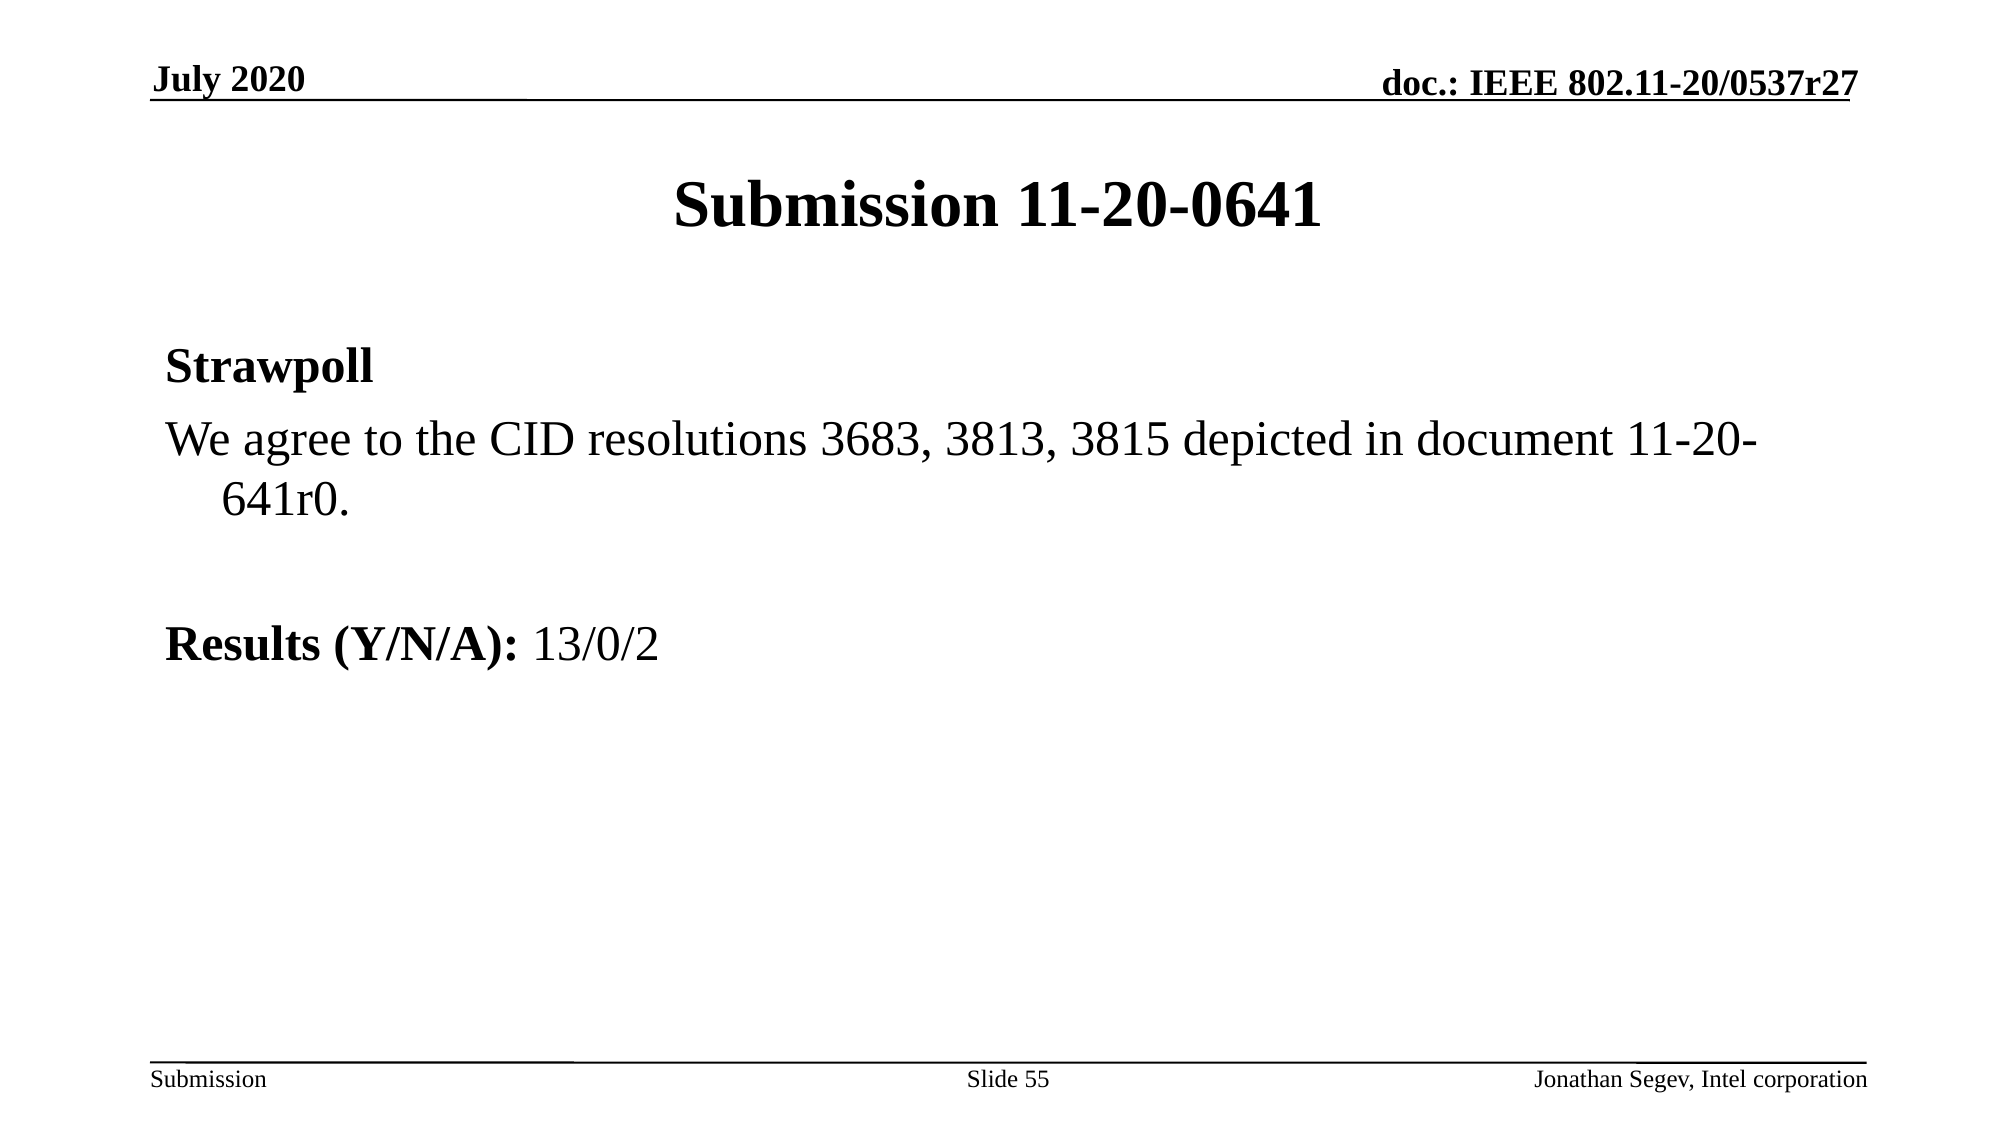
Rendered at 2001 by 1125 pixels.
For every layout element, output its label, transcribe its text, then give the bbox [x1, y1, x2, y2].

footer Jonathan Segev, Intel corporation [1171, 1061, 1869, 1093]
title Submission 11-20-0641 [149, 112, 1850, 288]
slide_number Slide 55 [950, 1061, 1067, 1123]
list Strawpoll We agree to the CID resolutions 3683, 3813, 3815 depicted in document 11-20-641r0. Results (Y/N/A): 13/0/2 [149, 324, 1850, 1000]
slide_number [152, 54, 563, 100]
